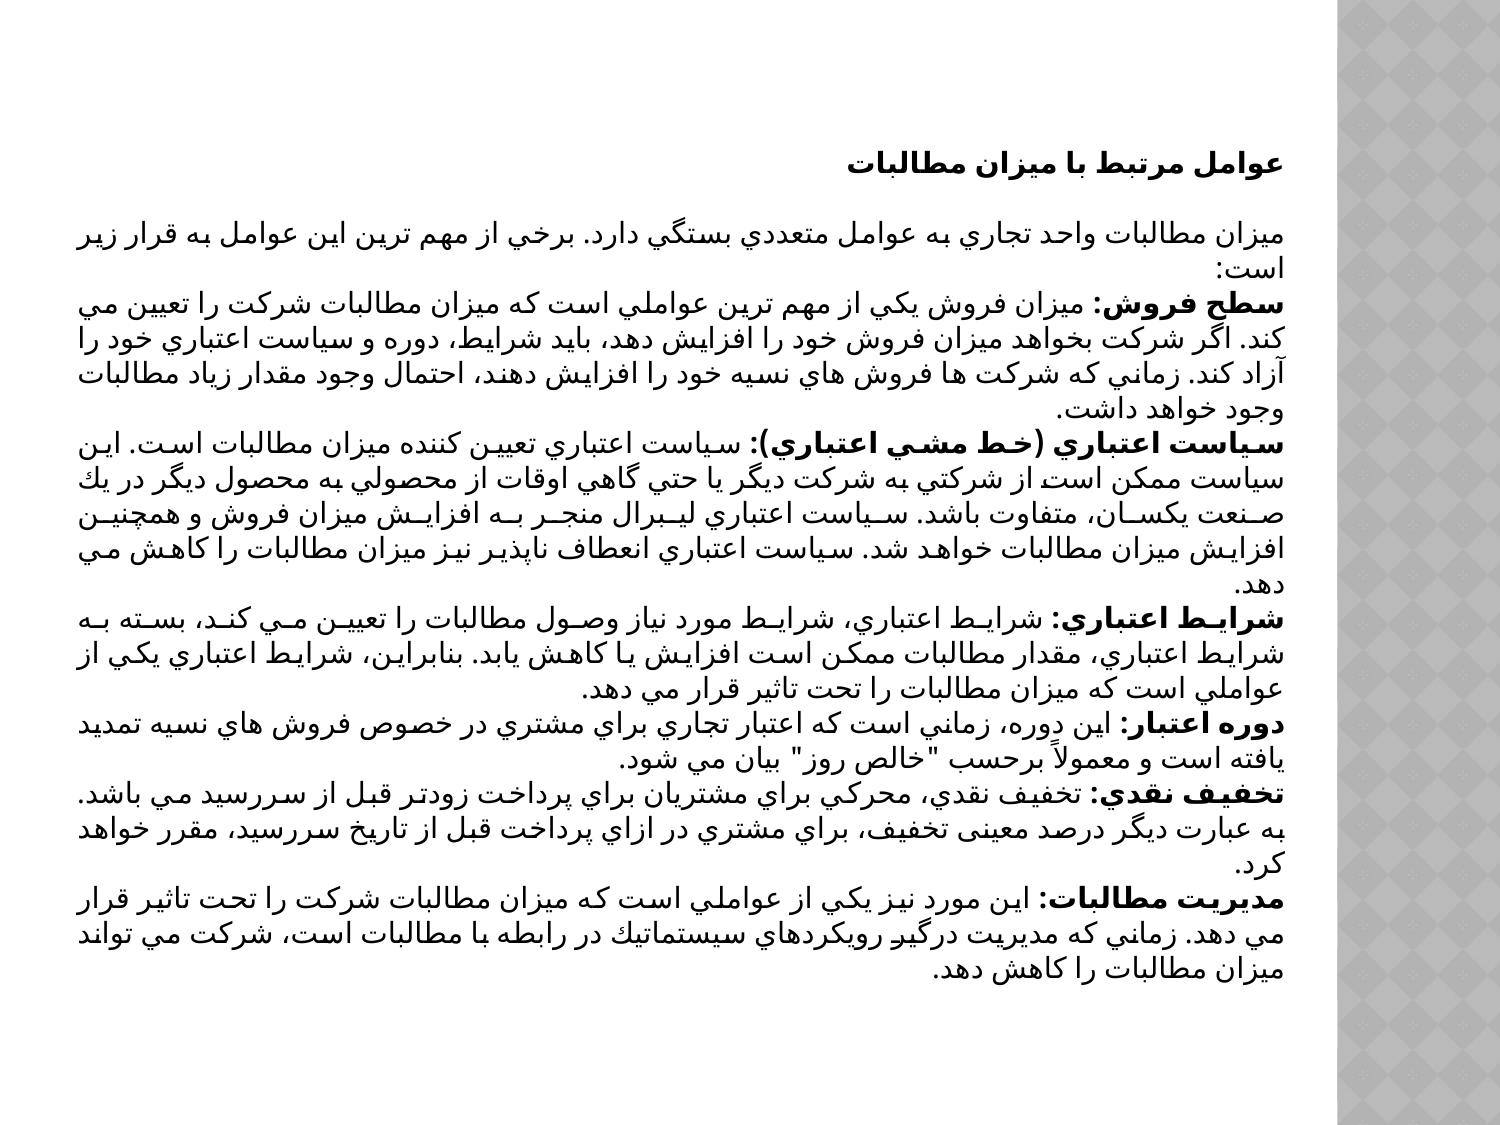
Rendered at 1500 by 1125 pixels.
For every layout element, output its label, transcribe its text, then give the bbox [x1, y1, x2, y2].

text_box عوامل مرتبط با ميزان مطالبات میزان مطالبات واحد تجاري به عوامل متعددي بستگي دارد. برخي از مهم ترين اين عوامل به قرار زير است: سطح فروش: ميزان فروش يكي از مهم ترين عواملي است كه ميزان مطالبات شركت را تعيين مي كند. اگر شركت بخواهد ميزان فروش خود را افزايش دهد، بايد شرايط، دوره و سياست اعتباري خود را آزاد كند. زماني كه شركت ها فروش هاي نسیه خود را افزایش دهند، احتمال وجود مقدار زياد مطالبات وجود خواهد داشت. سياست اعتباري (خط مشي اعتباري): سياست اعتباري تعيين كننده میزان مطالبات است. اين سياست ممكن است از شركتي به شركت ديگر يا حتي گاهي اوقات از محصولي به محصول ديگر در يك صنعت يكسان، متفاوت باشد. سياست اعتباري ليبرال منجر به افزايش ميزان فروش و همچنين افزايش ميزان مطالبات خواهد شد. سياست اعتباري انعطاف ناپذير نيز ميزان مطالبات را كاهش مي دهد. شرايط اعتباري: شرايط اعتباري، شرايط مورد نياز وصول مطالبات را تعيين مي كند، بسته به شرايط اعتباري، مقدار مطالبات ممكن است افزايش يا كاهش يابد. بنابراين، شرايط اعتباري يكي از عواملي است كه ميزان مطالبات را تحت تاثير قرار مي دهد. دوره اعتبار: اين دوره، زماني است كه اعتبار تجاري براي مشتري در خصوص فروش هاي نسيه تمديد يافته است و معمولاً برحسب "خالص روز" بيان مي شود. تخفيف نقدي: تخفيف نقدي، محركي براي مشتريان براي پرداخت زودتر قبل از سررسيد مي باشد. به عبارت دیگر درصد معینی تخفيف، براي مشتري در ازاي پرداخت قبل از تاريخ سررسيد، مقرر خواهد كرد. مديريت مطالبات: اين مورد نيز يكي از عواملي است كه ميزان مطالبات شركت را تحت تاثير قرار مي دهد. زماني كه مديريت درگير رويكردهاي سيستماتيك در رابطه با مطالبات است، شركت مي تواند ميزان مطالبات را كاهش دهد. [62, 137, 1300, 992]
